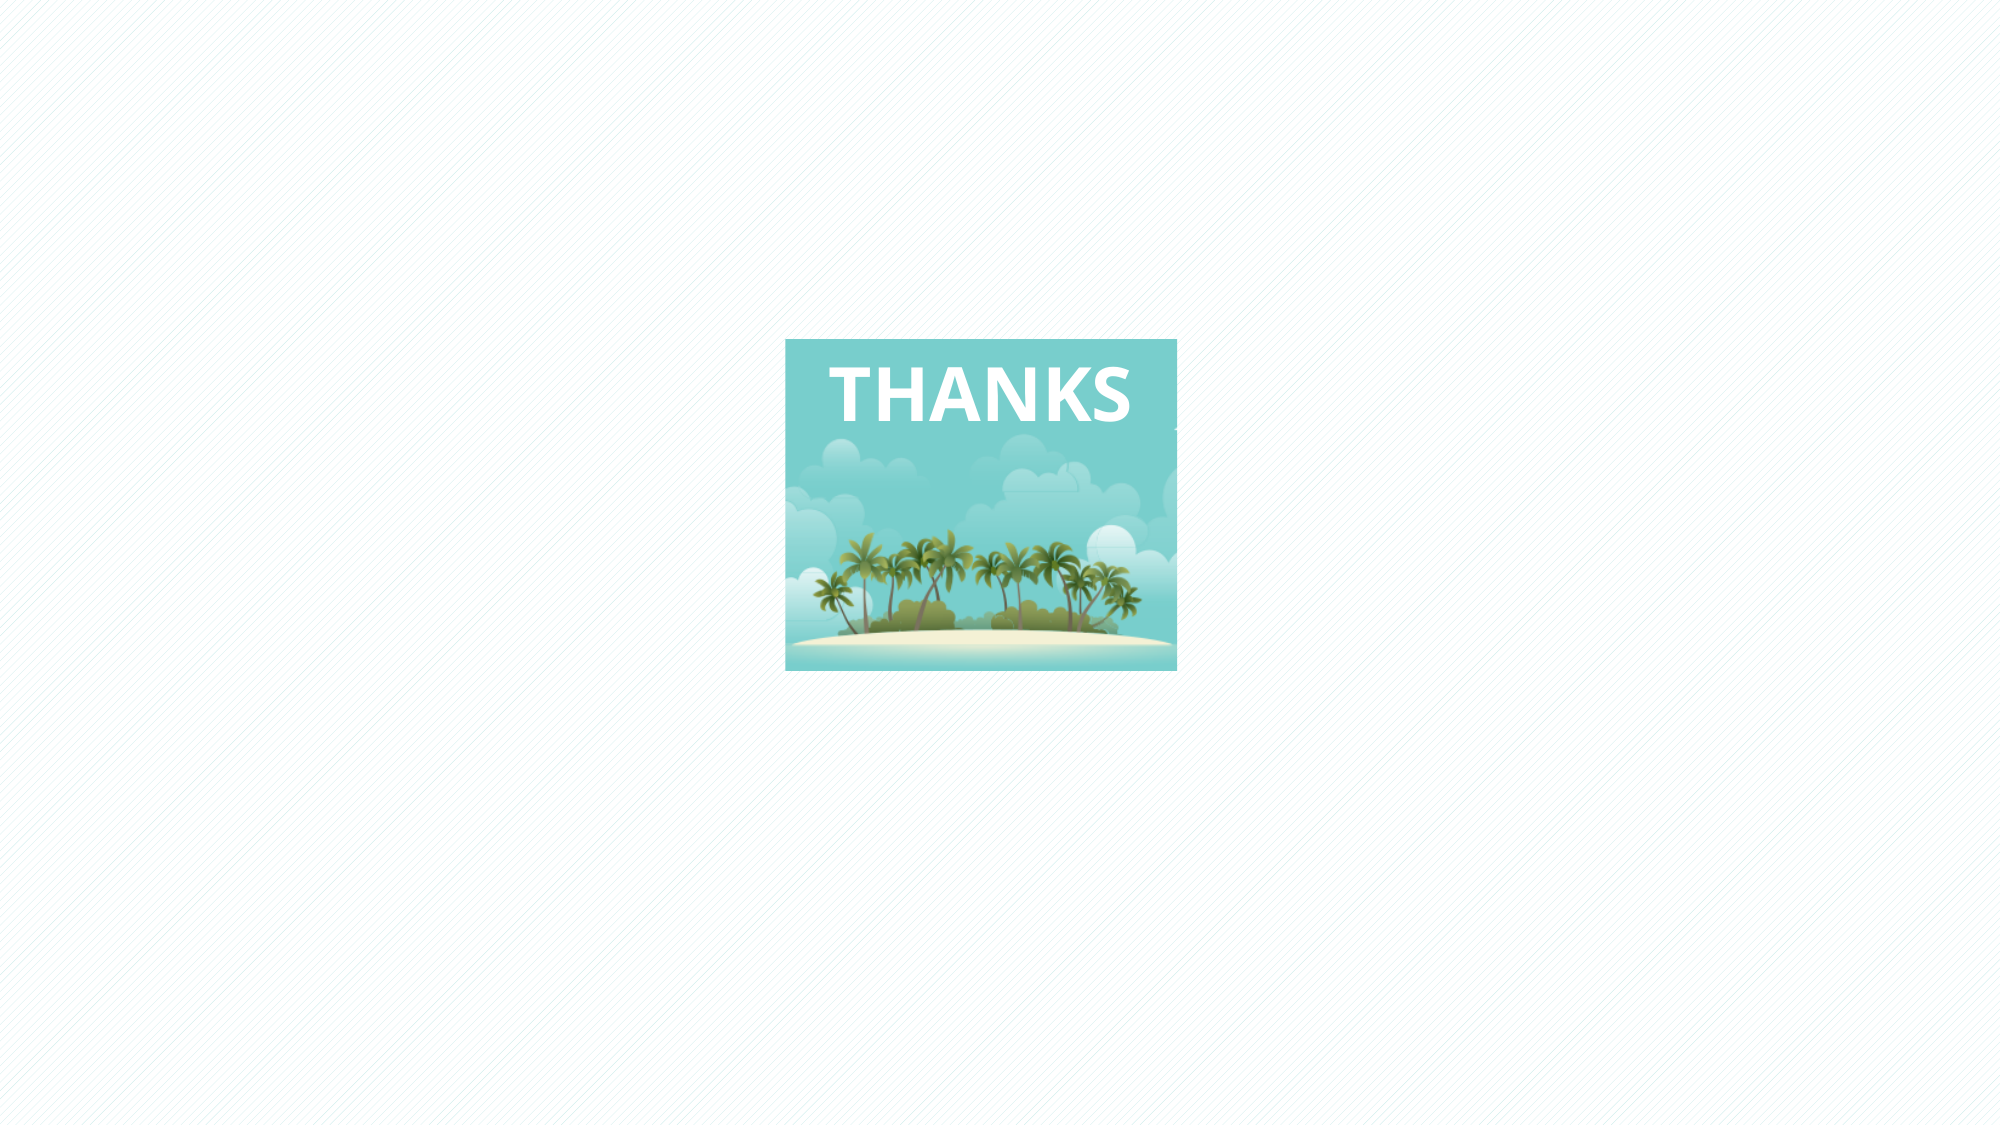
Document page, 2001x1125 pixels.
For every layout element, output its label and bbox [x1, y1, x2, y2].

picture [785, 339, 1178, 671]
